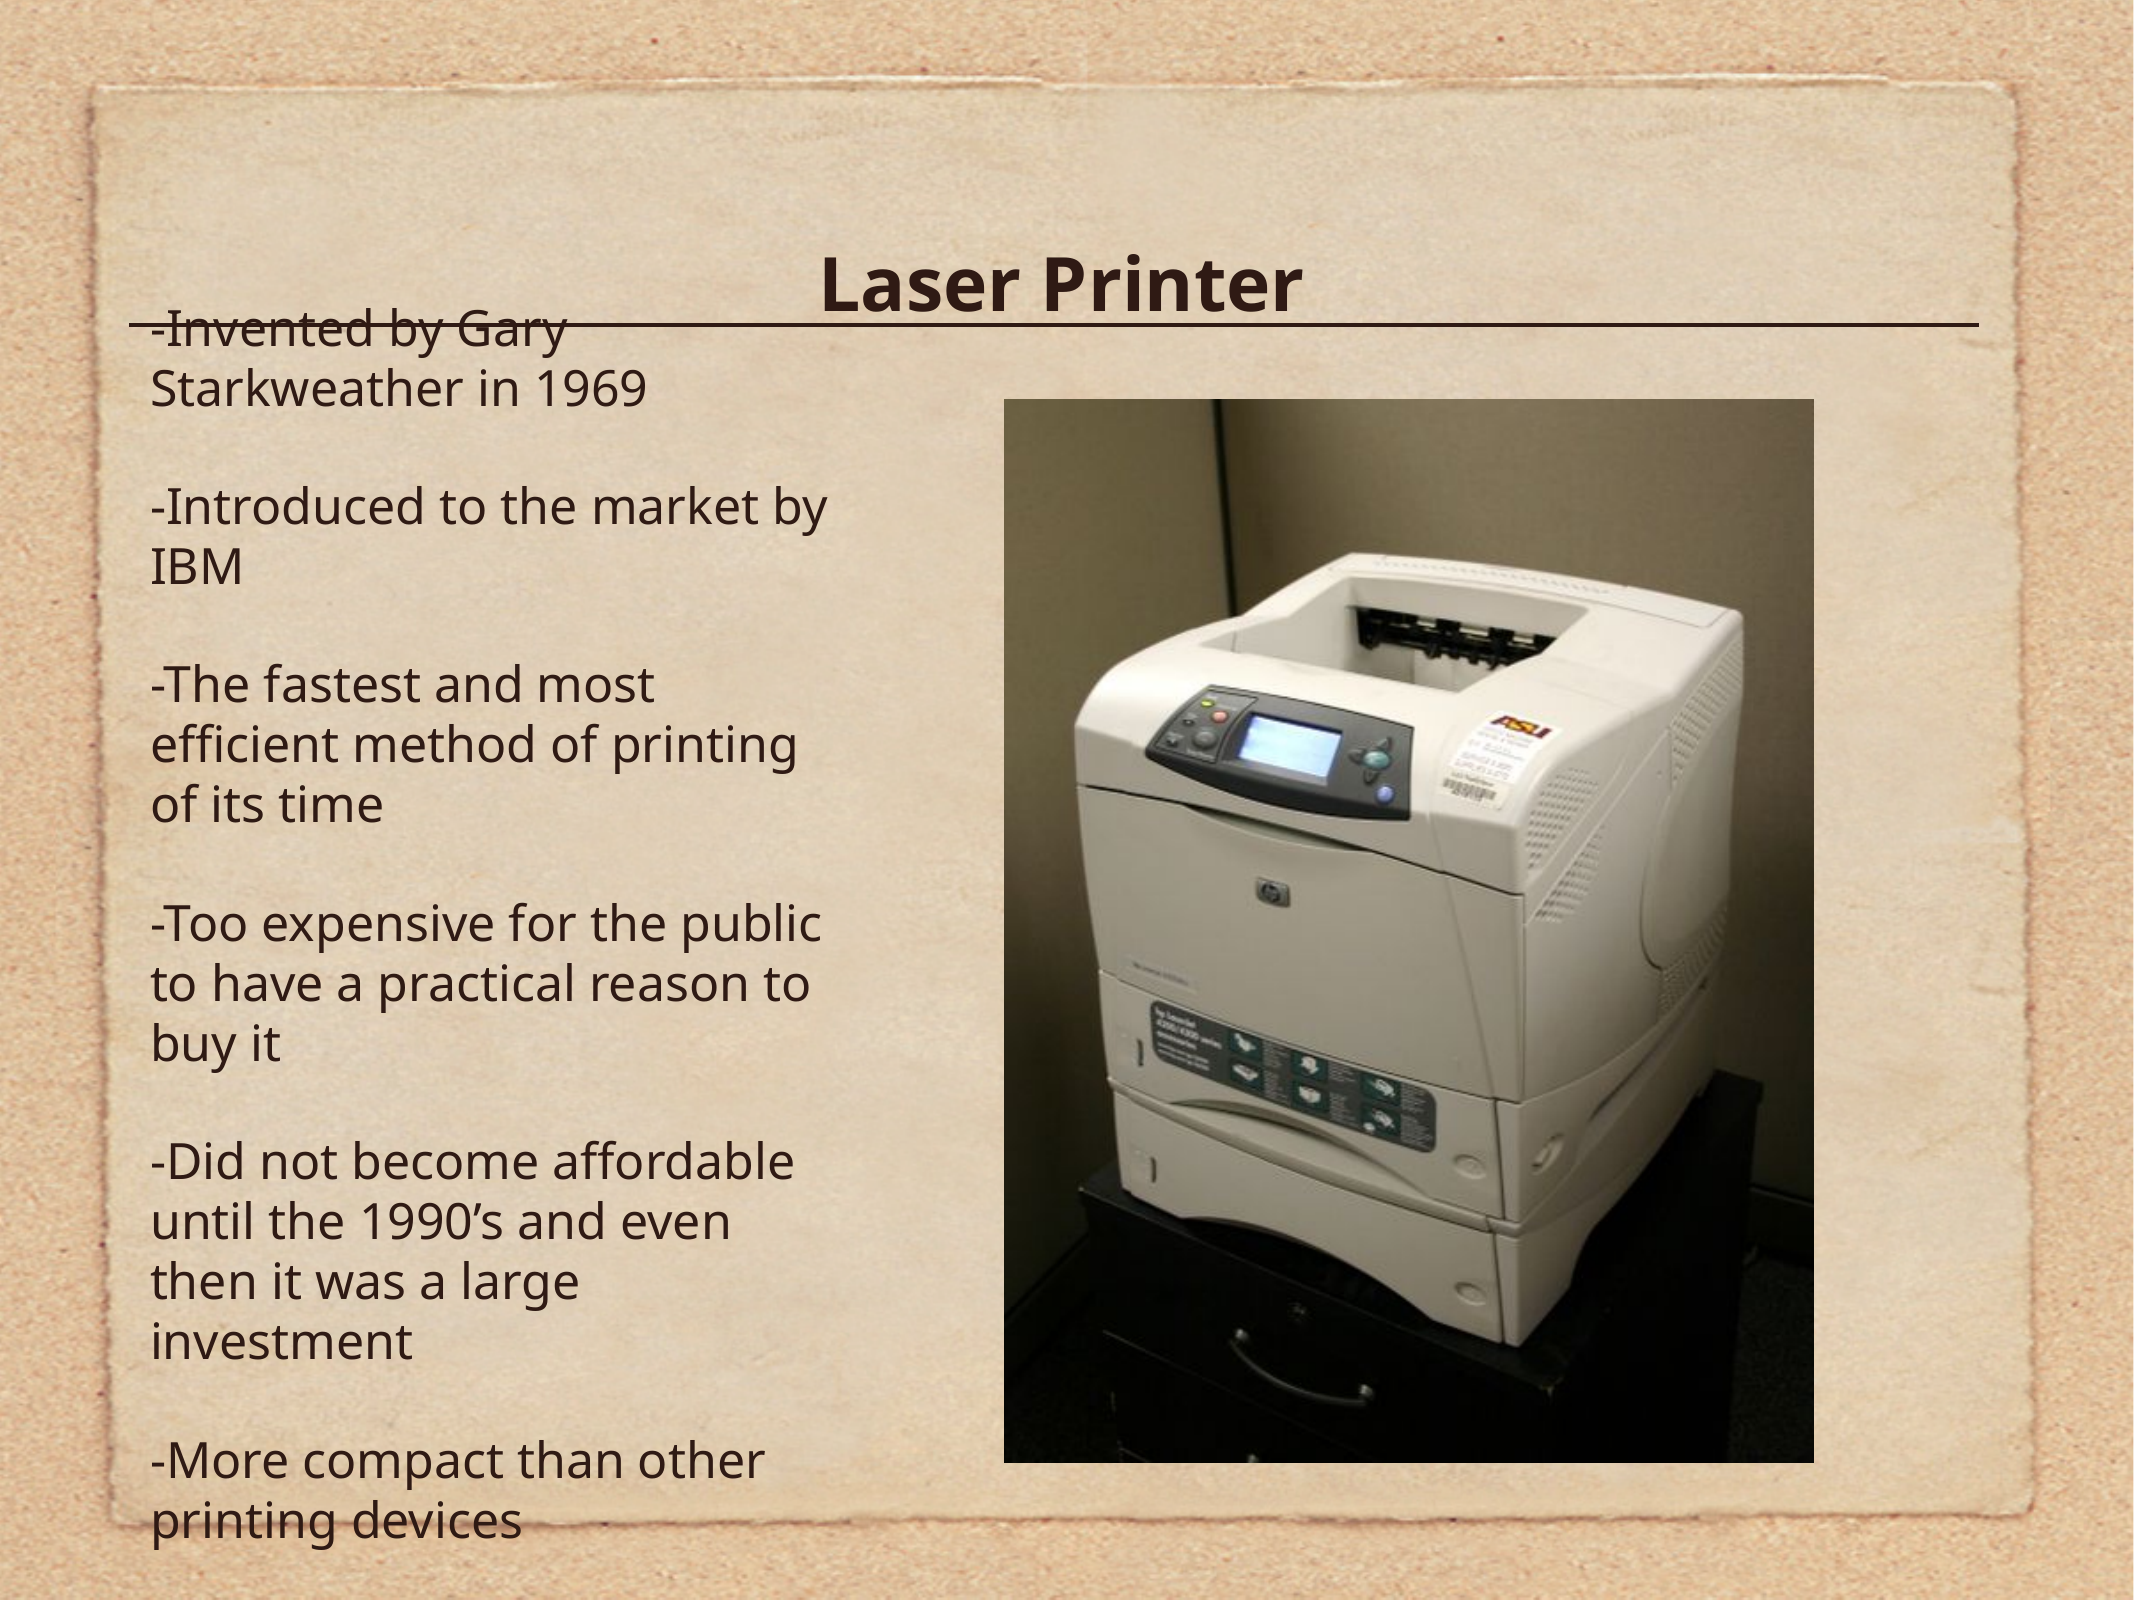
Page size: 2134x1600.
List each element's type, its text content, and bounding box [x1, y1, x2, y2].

title Laser Printer [106, 63, 2018, 336]
list -Invented by Gary Starkweather in 1969 -Introduced to the market by IBM -The fastest and most efficient method of printing of its time -Too expensive for the public to have a practical reason to buy it -Did not become affordable until the 1990’s and even then it was a large investment -More compact than other printing devices [141, 374, 844, 1470]
picture [0, 0, 2134, 1600]
